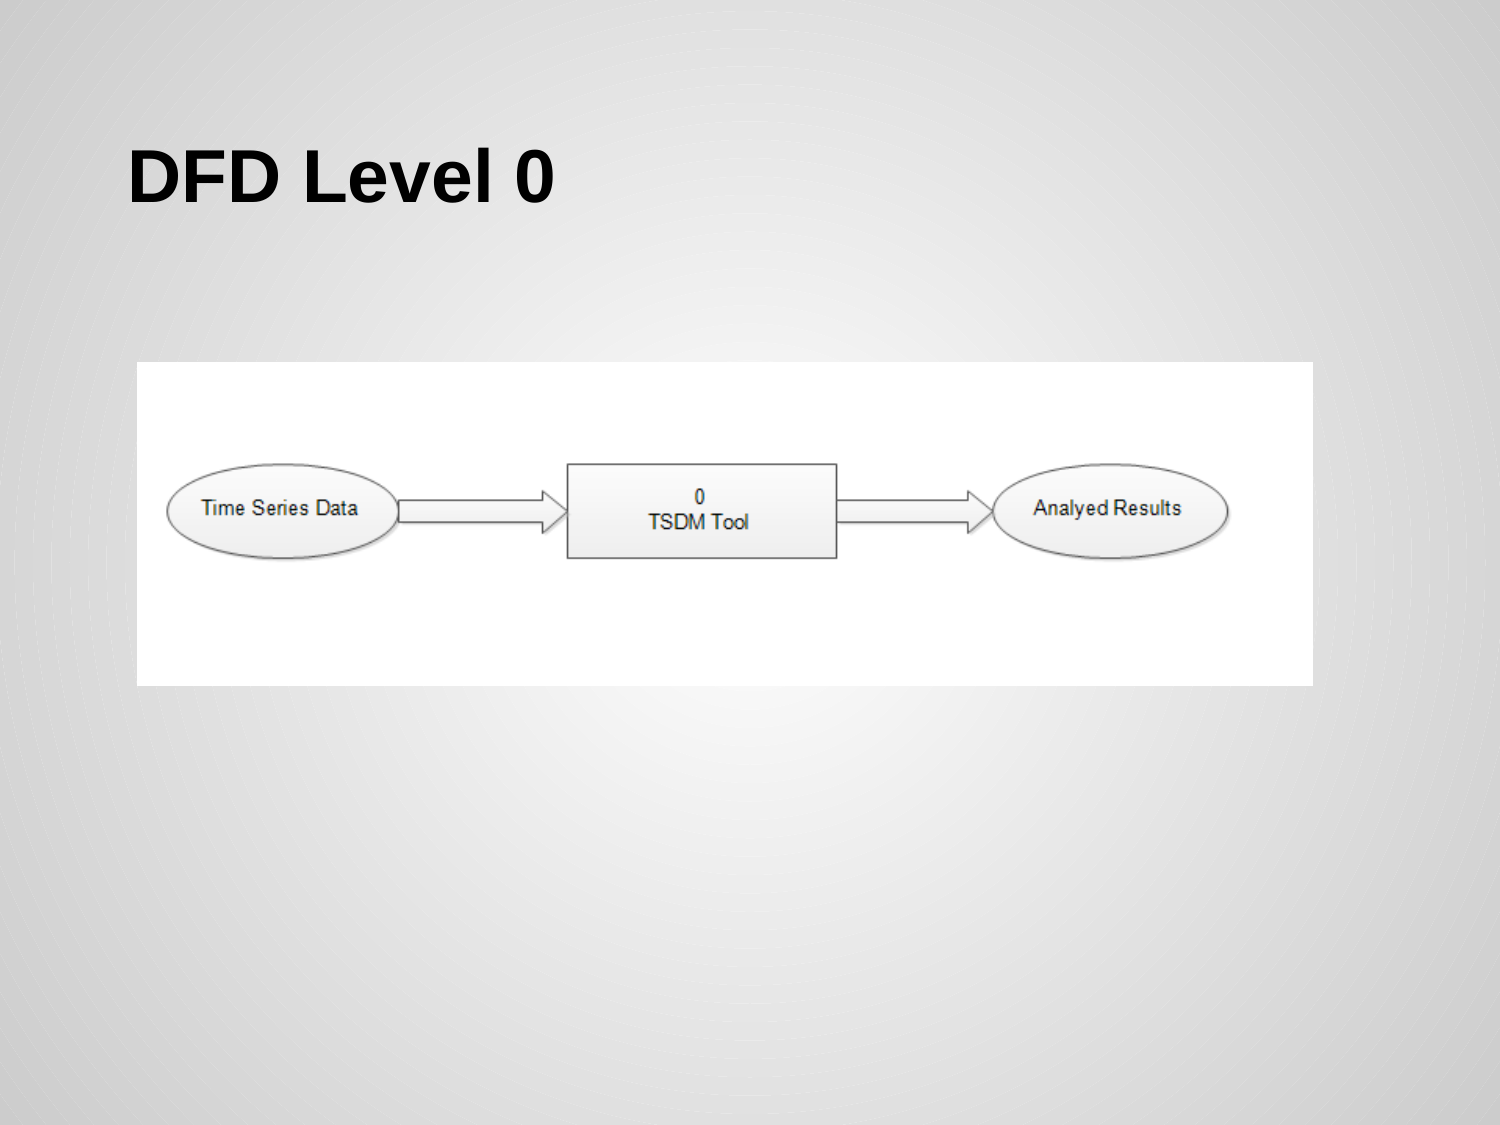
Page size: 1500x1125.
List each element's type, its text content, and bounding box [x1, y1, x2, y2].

title DFD Level 0 [75, 45, 1425, 233]
picture [137, 362, 1313, 687]
